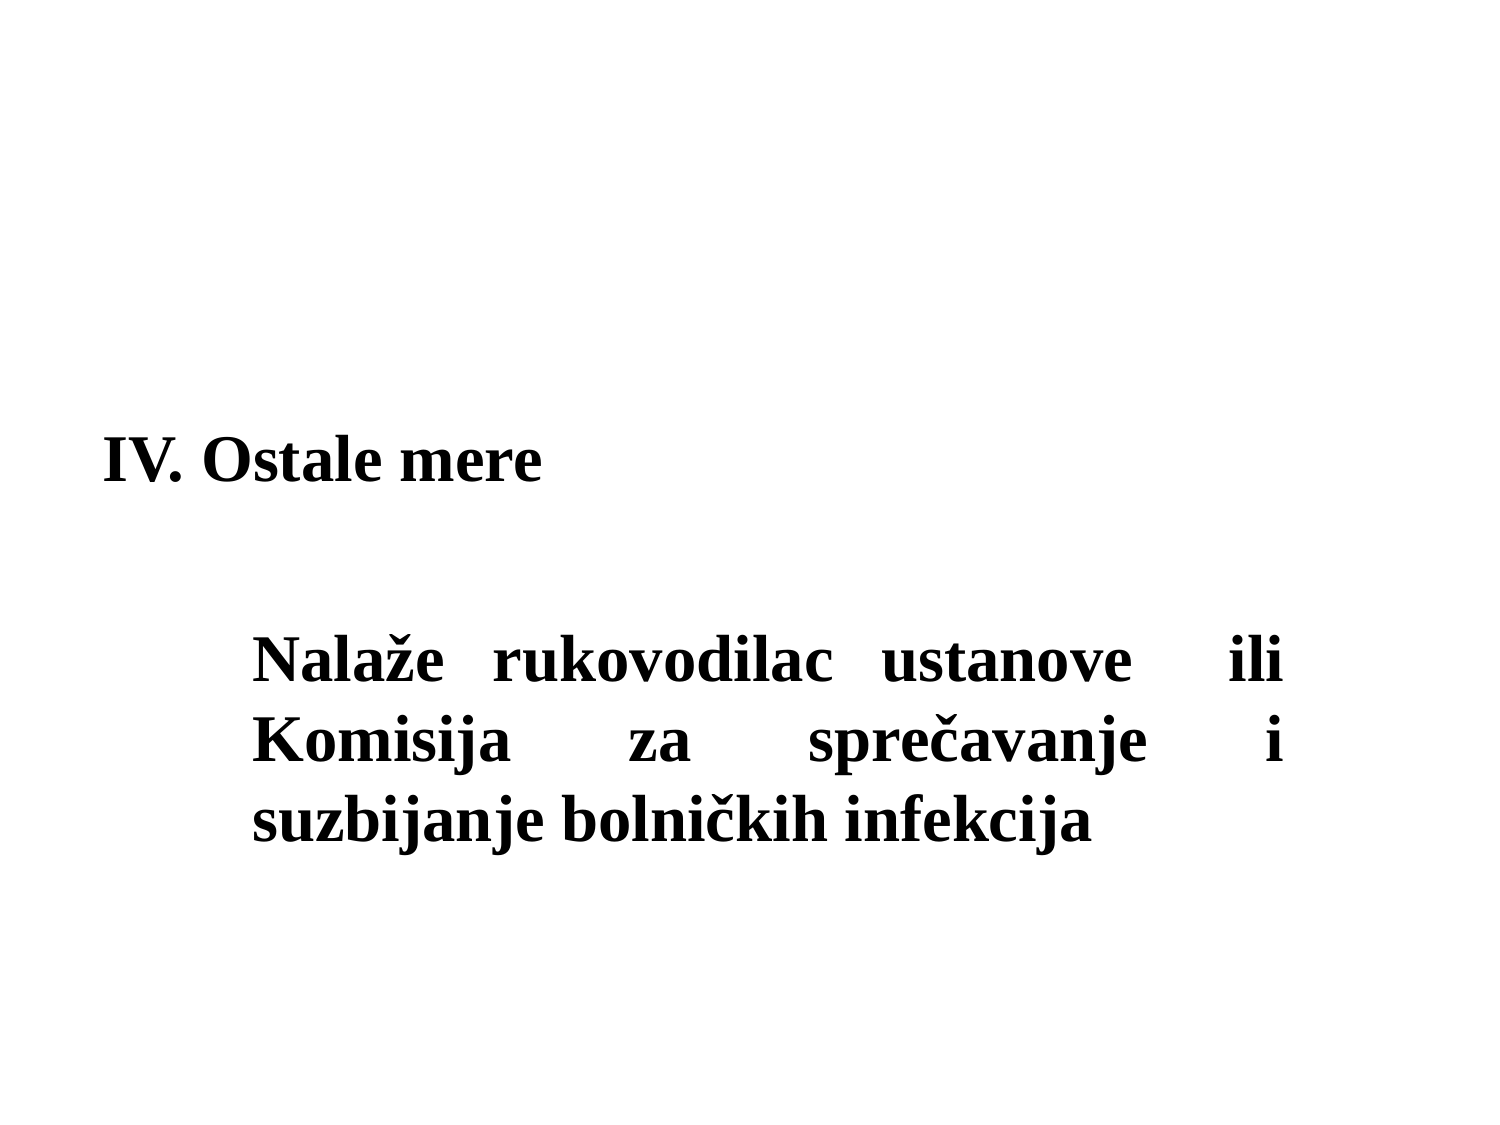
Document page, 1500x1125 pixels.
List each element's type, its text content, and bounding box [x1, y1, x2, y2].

text_box IV. Ostale mere Nalaže rukovodilac ustanove ili Komisija za sprečavanje i suzbijanje bolničkih infekcija [87, 407, 1300, 863]
